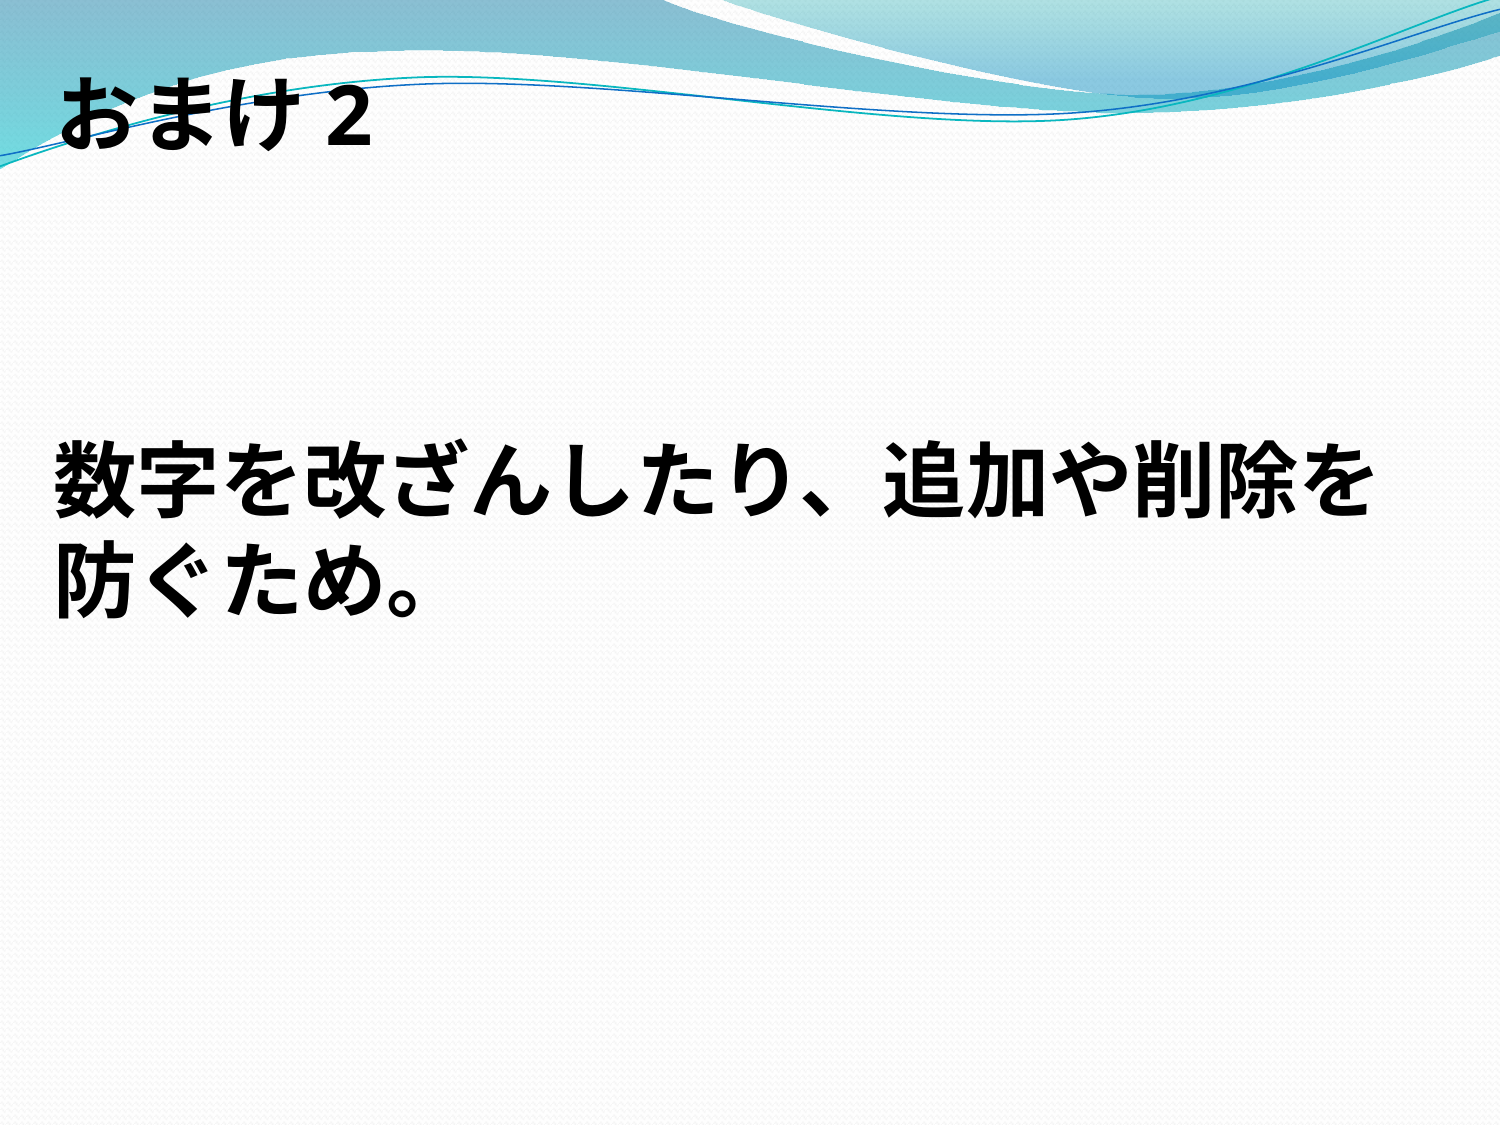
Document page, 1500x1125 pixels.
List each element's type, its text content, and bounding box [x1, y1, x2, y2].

text_box おまけ2 [41, 54, 1424, 170]
text_box 数字を改ざんしたり、追加や削除を防ぐため。 [38, 420, 1456, 636]
